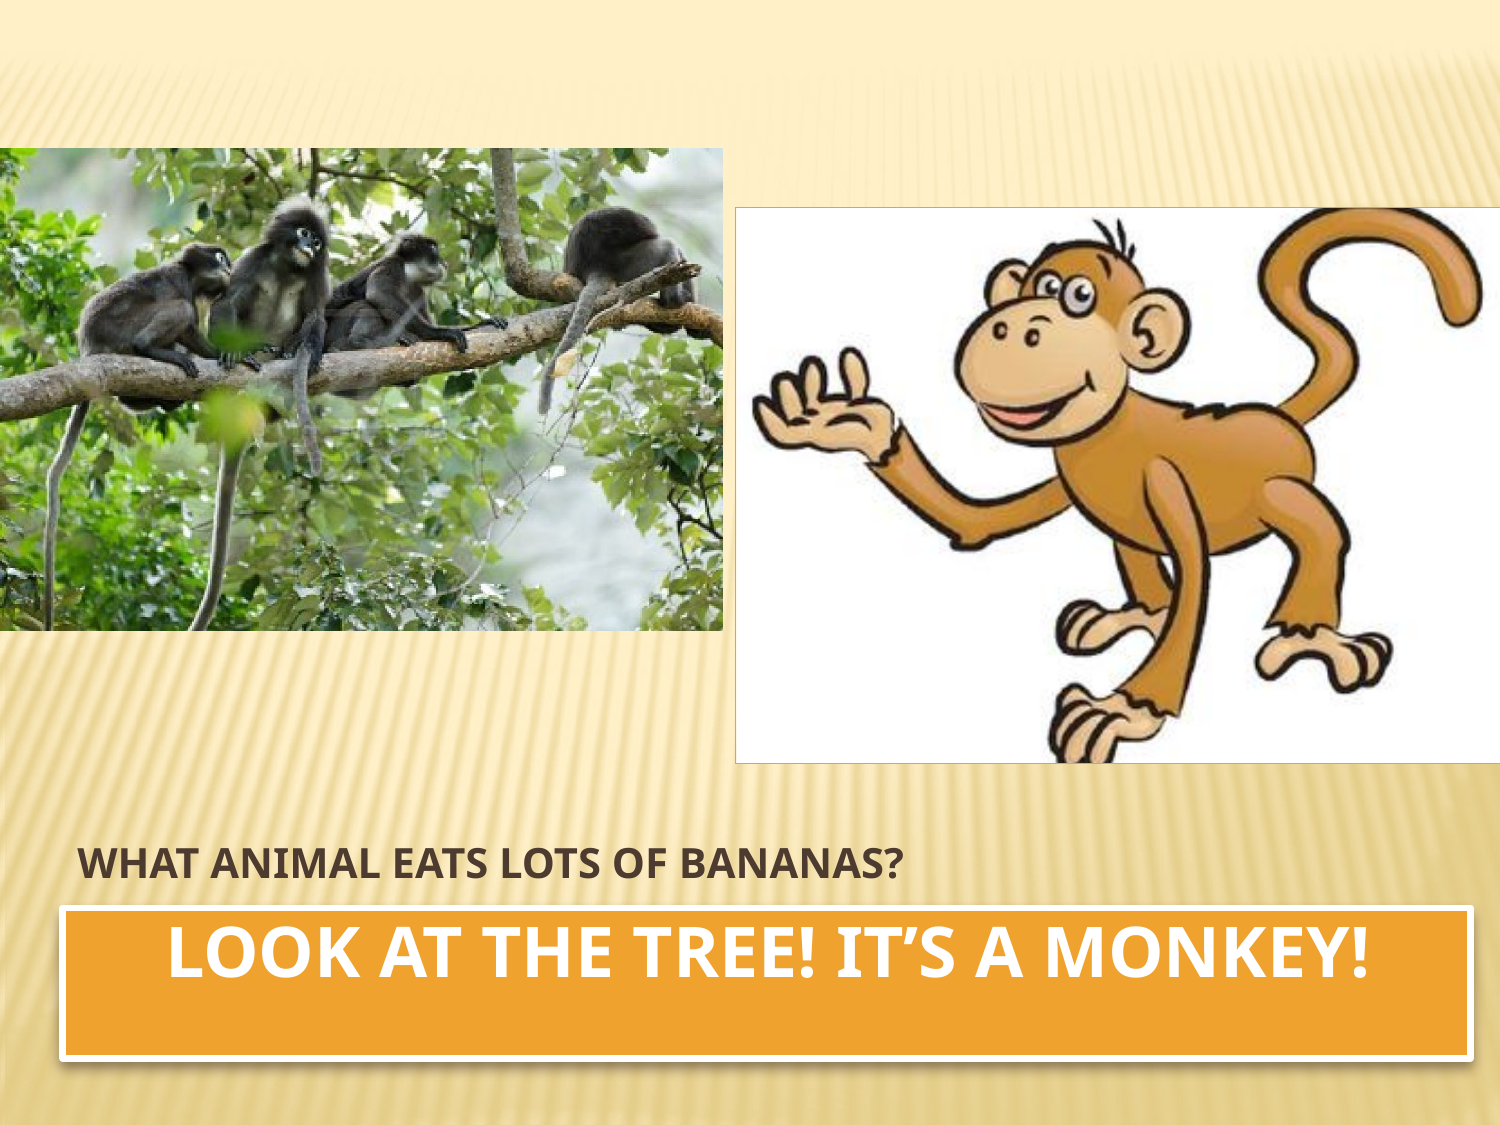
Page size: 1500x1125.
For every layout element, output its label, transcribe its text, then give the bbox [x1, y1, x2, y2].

title What animal eats lots of bananas? [62, 819, 1025, 904]
list LOOK AT THE TREE! IT’S A MONKEY! [59, 905, 1474, 1062]
picture [0, 148, 723, 632]
picture [736, 207, 1500, 764]
